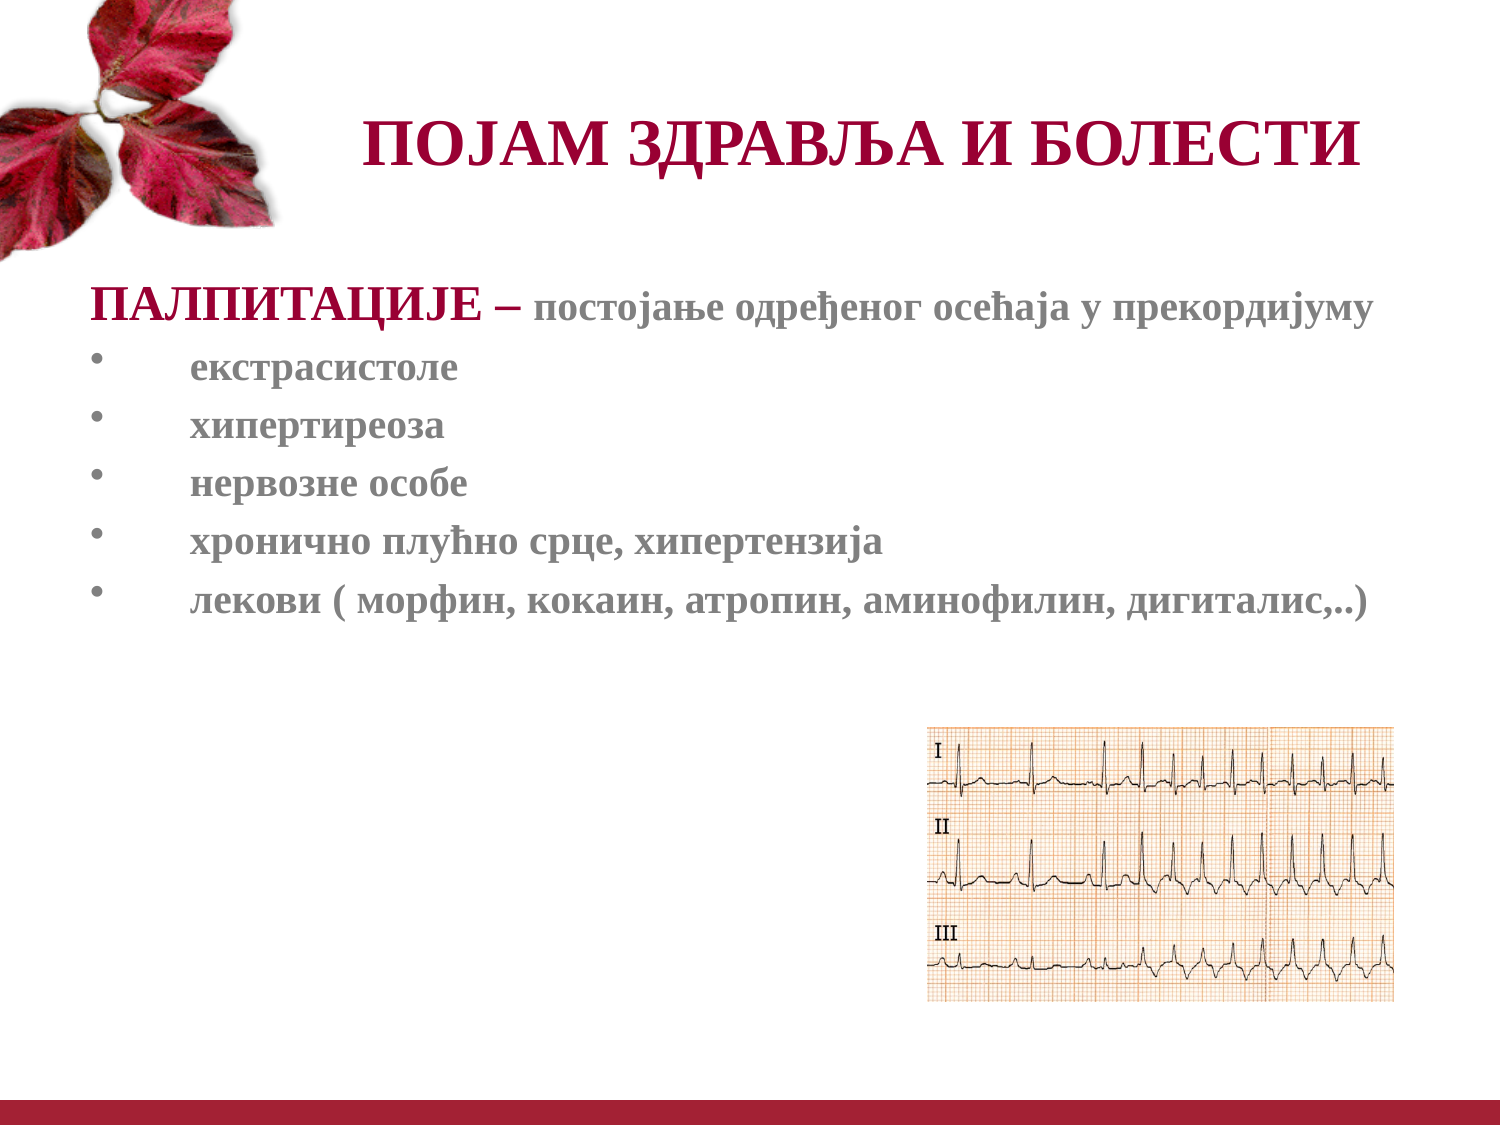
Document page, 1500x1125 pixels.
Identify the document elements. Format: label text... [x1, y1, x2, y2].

title ПОЈАМ ЗДРАВЉА И БОЛЕСТИ [289, 44, 1436, 233]
picture [0, 0, 295, 273]
list ПАЛПИТАЦИЈЕ – постојање одређеног осећаја у прекордијуму екстрасистоле хипертиреоза нервозне особе хронично плућно срце, хипертензија лекови ( морфин, кокаин, атропин, аминофилин, дигиталис,..) [74, 262, 1426, 1006]
picture [926, 727, 1394, 1002]
